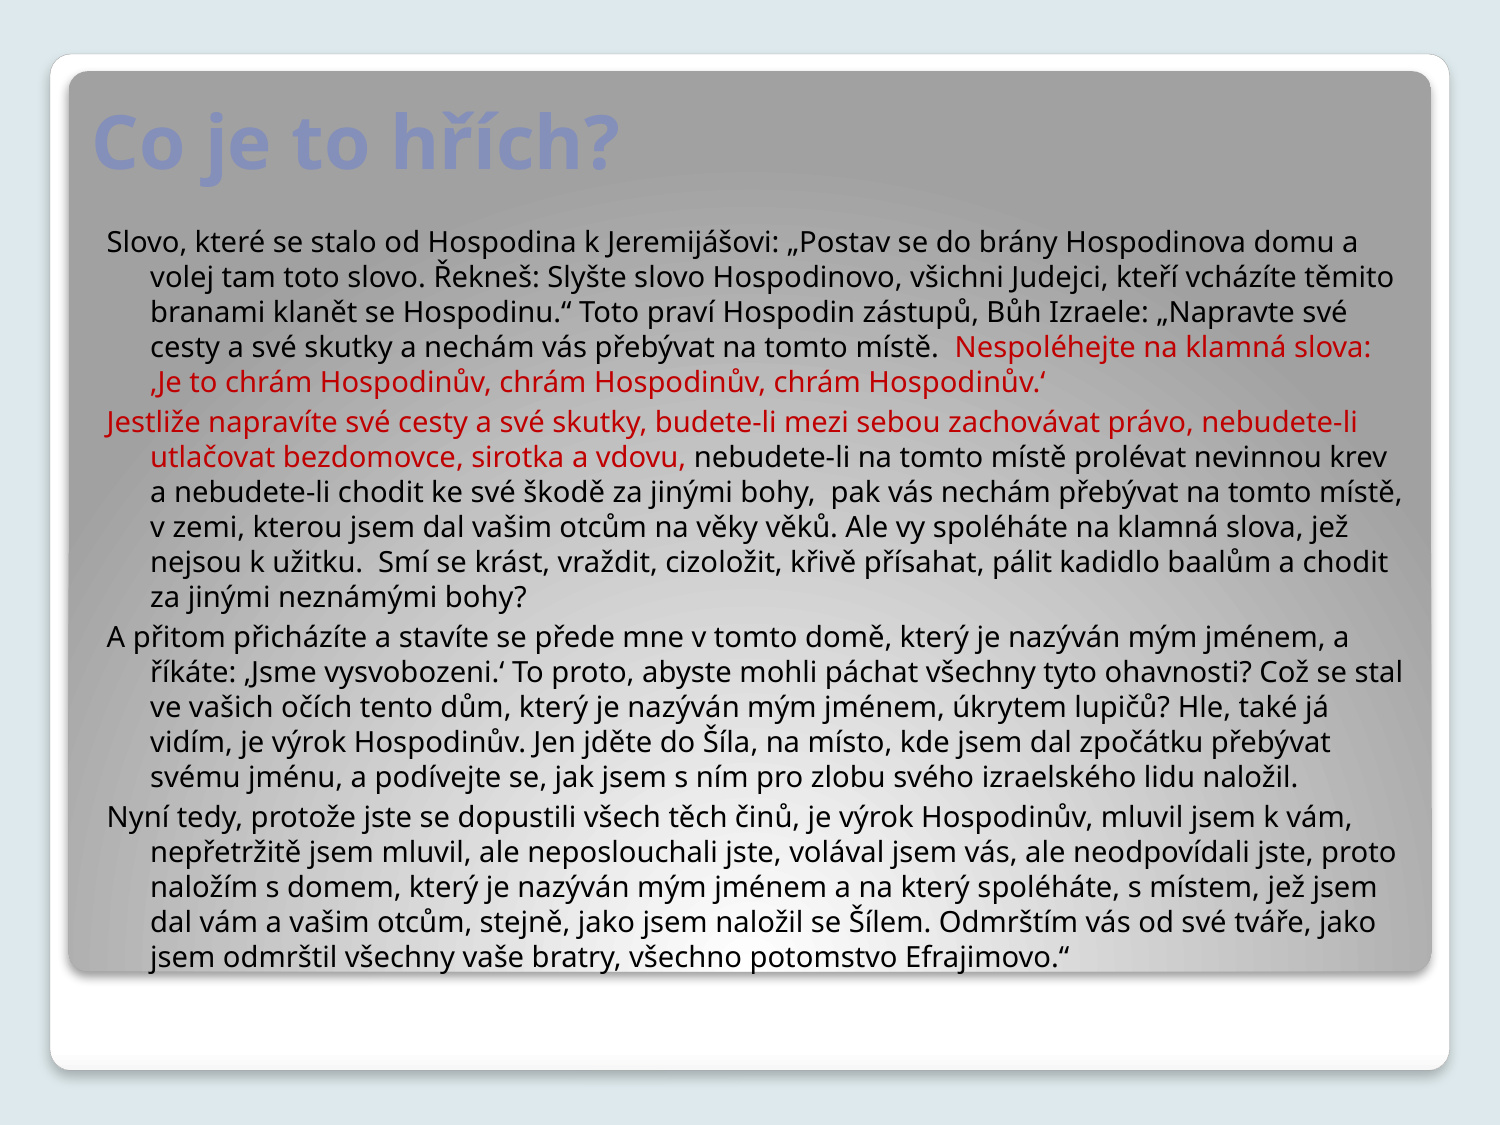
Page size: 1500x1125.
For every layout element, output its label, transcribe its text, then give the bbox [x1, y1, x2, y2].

title Co je to hřích? [76, 66, 1420, 192]
list Slovo, které se stalo od Hospodina k Jeremijášovi: „Postav se do brány Hospodinova domu a volej tam toto slovo. Řekneš: Slyšte slovo Hospodinovo, všichni Judejci, kteří vcházíte těmito branami klanět se Hospodinu.“ Toto praví Hospodin zástupů, Bůh Izraele: „Napravte své cesty a své skutky a nechám vás přebývat na tomto místě. Nespoléhejte na klamná slova: ‚Je to chrám Hospodinův, chrám Hospodinův, chrám Hospodinův.‘ Jestliže napravíte své cesty a své skutky, budete-li mezi sebou zachovávat právo, nebudete-li utlačovat bezdomovce, sirotka a vdovu, nebudete-li na tomto místě prolévat nevinnou krev a nebudete-li chodit ke své škodě za jinými bohy, pak vás nechám přebývat na tomto místě, v zemi, kterou jsem dal vašim otcům na věky věků. Ale vy spoléháte na klamná slova, jež nejsou k užitku. Smí se krást, vraždit, cizoložit, křivě přísahat, pálit kadidlo baalům a chodit za jinými neznámými bohy? A přitom přicházíte a stavíte se přede mne v tomto domě, který je nazýván mým jménem, a říkáte: ‚Jsme vysvobozeni.‘ To proto, abyste mohli páchat všechny tyto ohavnosti? Což se stal ve vašich očích tento dům, který je nazýván mým jménem, úkrytem lupičů? Hle, také já vidím, je výrok Hospodinův. Jen jděte do Šíla, na místo, kde jsem dal zpočátku přebývat svému jménu, a podívejte se, jak jsem s ním pro zlobu svého izraelského lidu naložil. Nyní tedy, protože jste se dopustili všech těch činů, je výrok Hospodinův, mluvil jsem k vám, nepřetržitě jsem mluvil, ale neposlouchali jste, volával jsem vás, ale neodpovídali jste, proto naložím s domem, který je nazýván mým jménem a na který spoléháte, s místem, jež jsem dal vám a vašim otcům, stejně, jako jsem naložil se Šílem. Odmrštím vás od své tváře, jako jsem odmrštil všechny vaše bratry, všechno potomstvo Efrajimovo.“ [76, 208, 1420, 1094]
